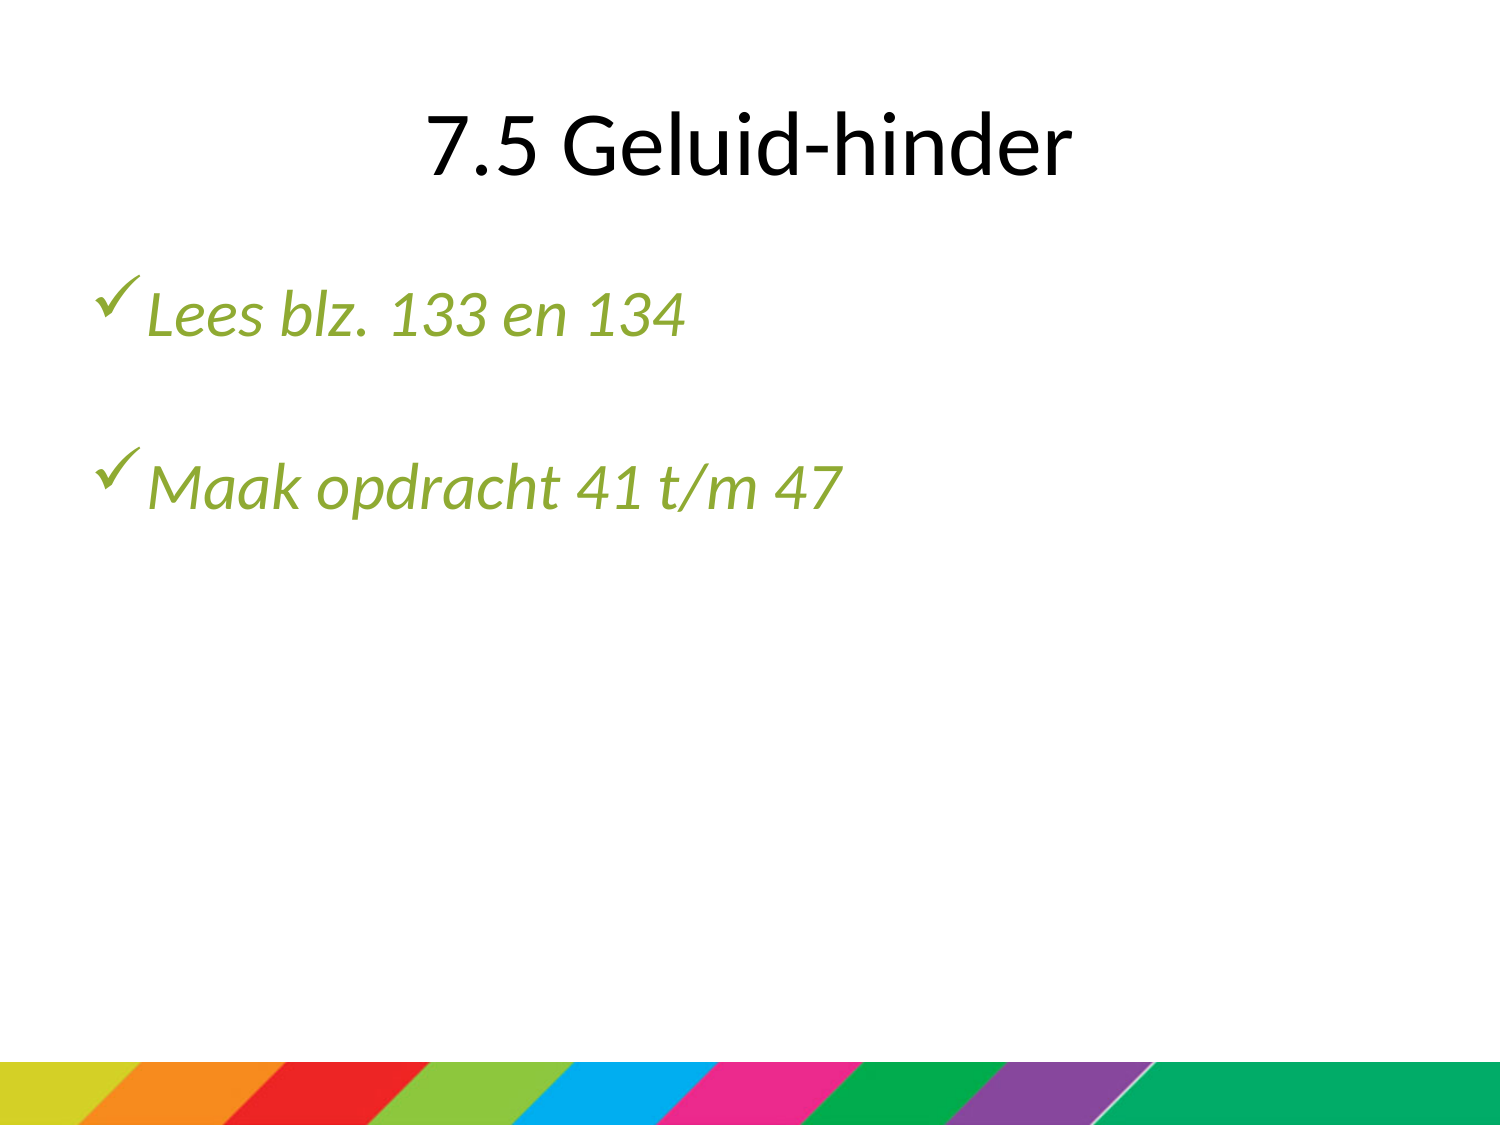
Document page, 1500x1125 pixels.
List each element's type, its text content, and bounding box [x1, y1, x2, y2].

list Lees blz. 133 en 134 Maak opdracht 41 t/m 47 [75, 262, 1425, 1005]
picture [656, 1062, 1500, 1125]
title 7.5 Geluid-hinder [75, 45, 1425, 233]
picture [0, 1062, 574, 1125]
